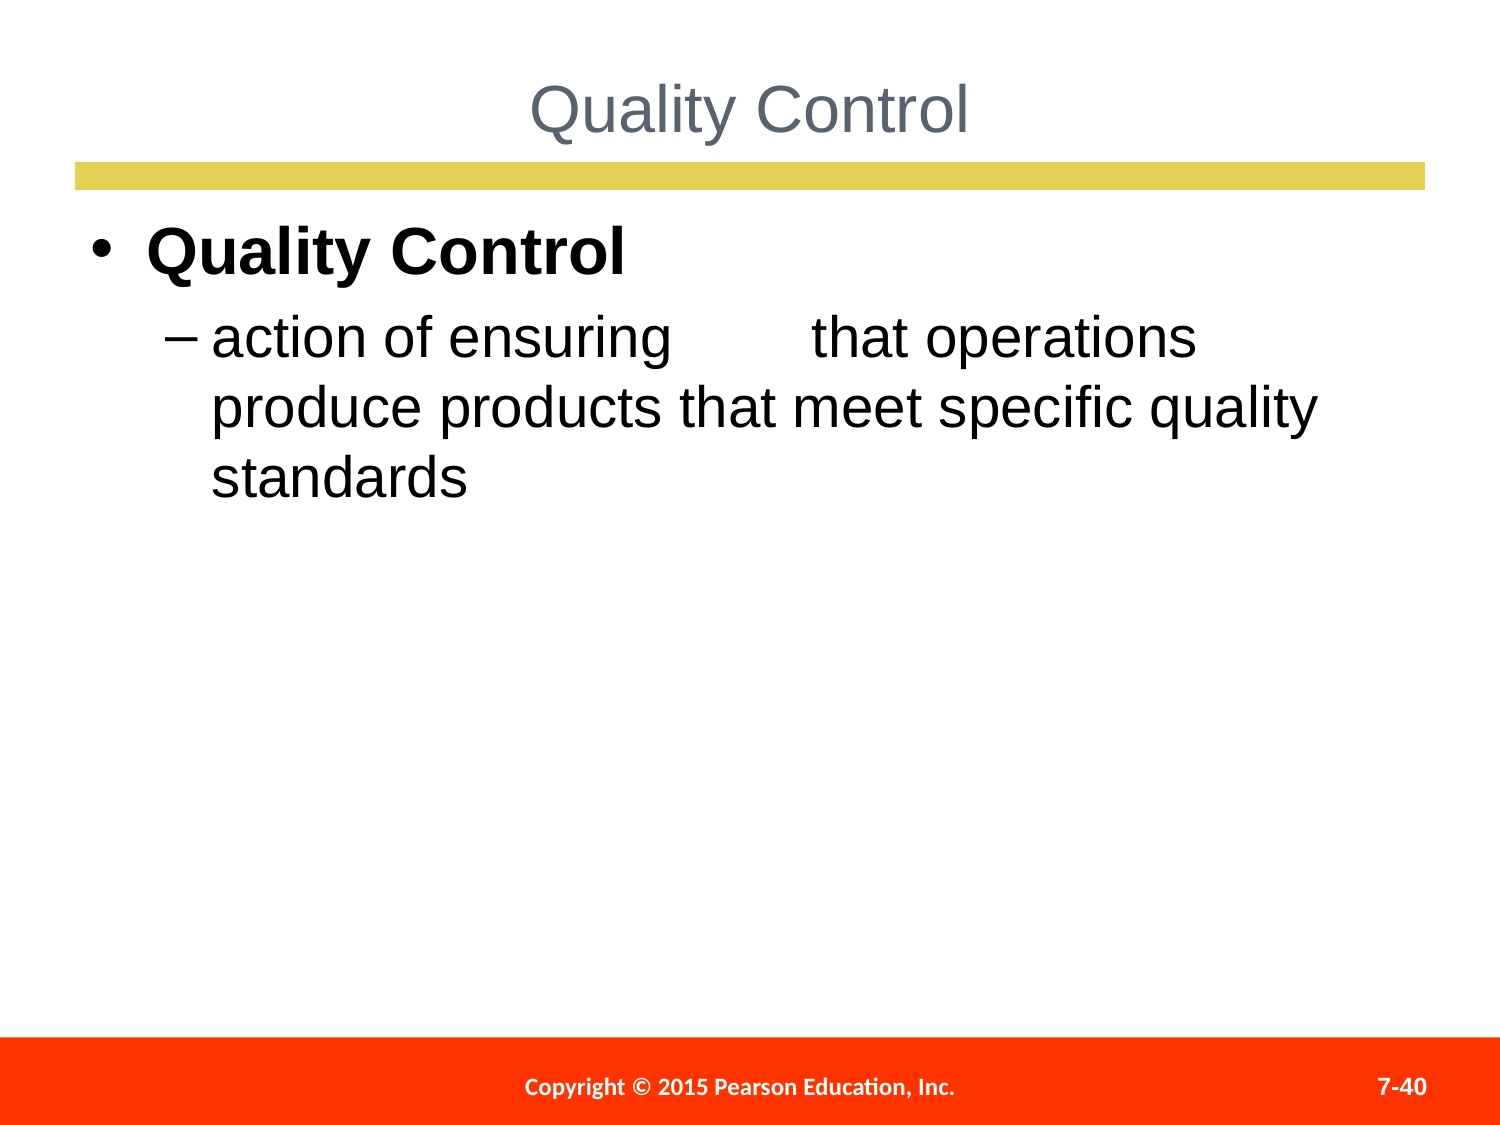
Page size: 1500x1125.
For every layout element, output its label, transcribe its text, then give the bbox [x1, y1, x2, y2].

title Quality Control [74, 12, 1426, 199]
list Quality Control action of ensuring that operations produce products that meet specific quality standards [74, 199, 1426, 1006]
